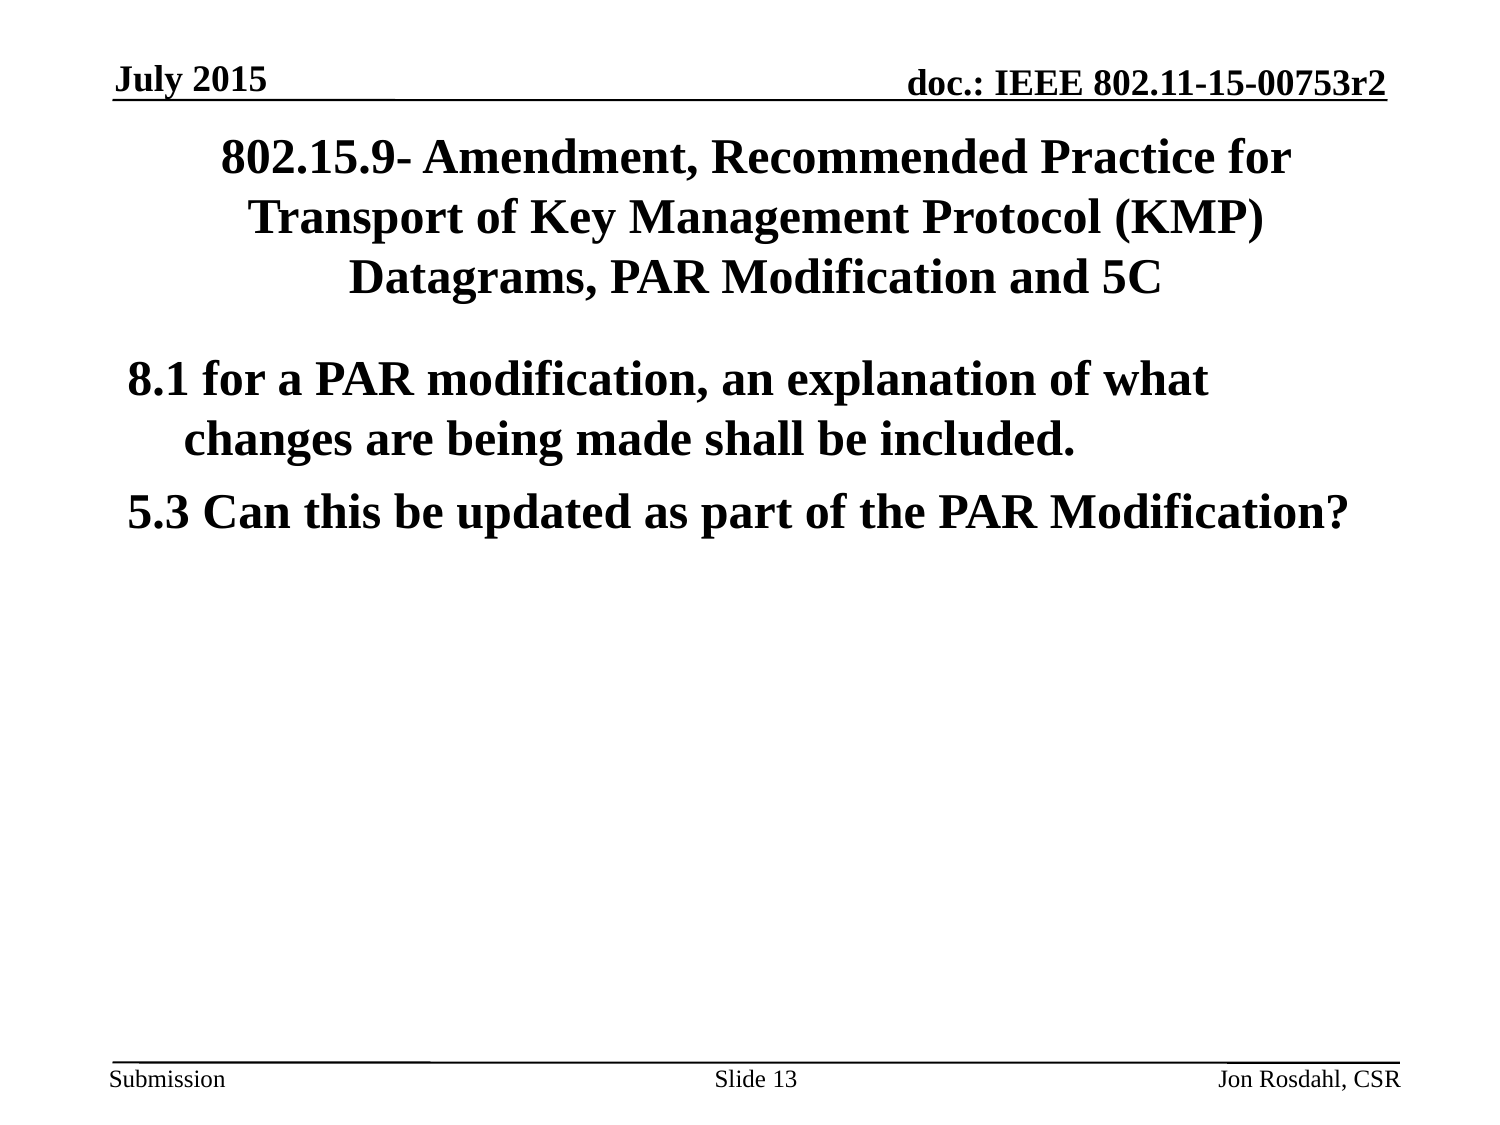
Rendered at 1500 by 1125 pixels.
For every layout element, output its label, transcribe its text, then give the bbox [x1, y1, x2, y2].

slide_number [114, 54, 423, 100]
list 8.1 for a PAR modification, an explanation of what changes are being made shall be included. 5.3 Can this be updated as part of the PAR Modification? [111, 337, 1388, 1000]
title 802.15.9- Amendment, Recommended Practice for Transport of Key Management Protocol (KMP) Datagrams, PAR Modification and 5C [112, 112, 1400, 315]
slide_number Slide 13 [712, 1061, 800, 1123]
footer Jon Rosdahl, CSR [878, 1061, 1402, 1093]
